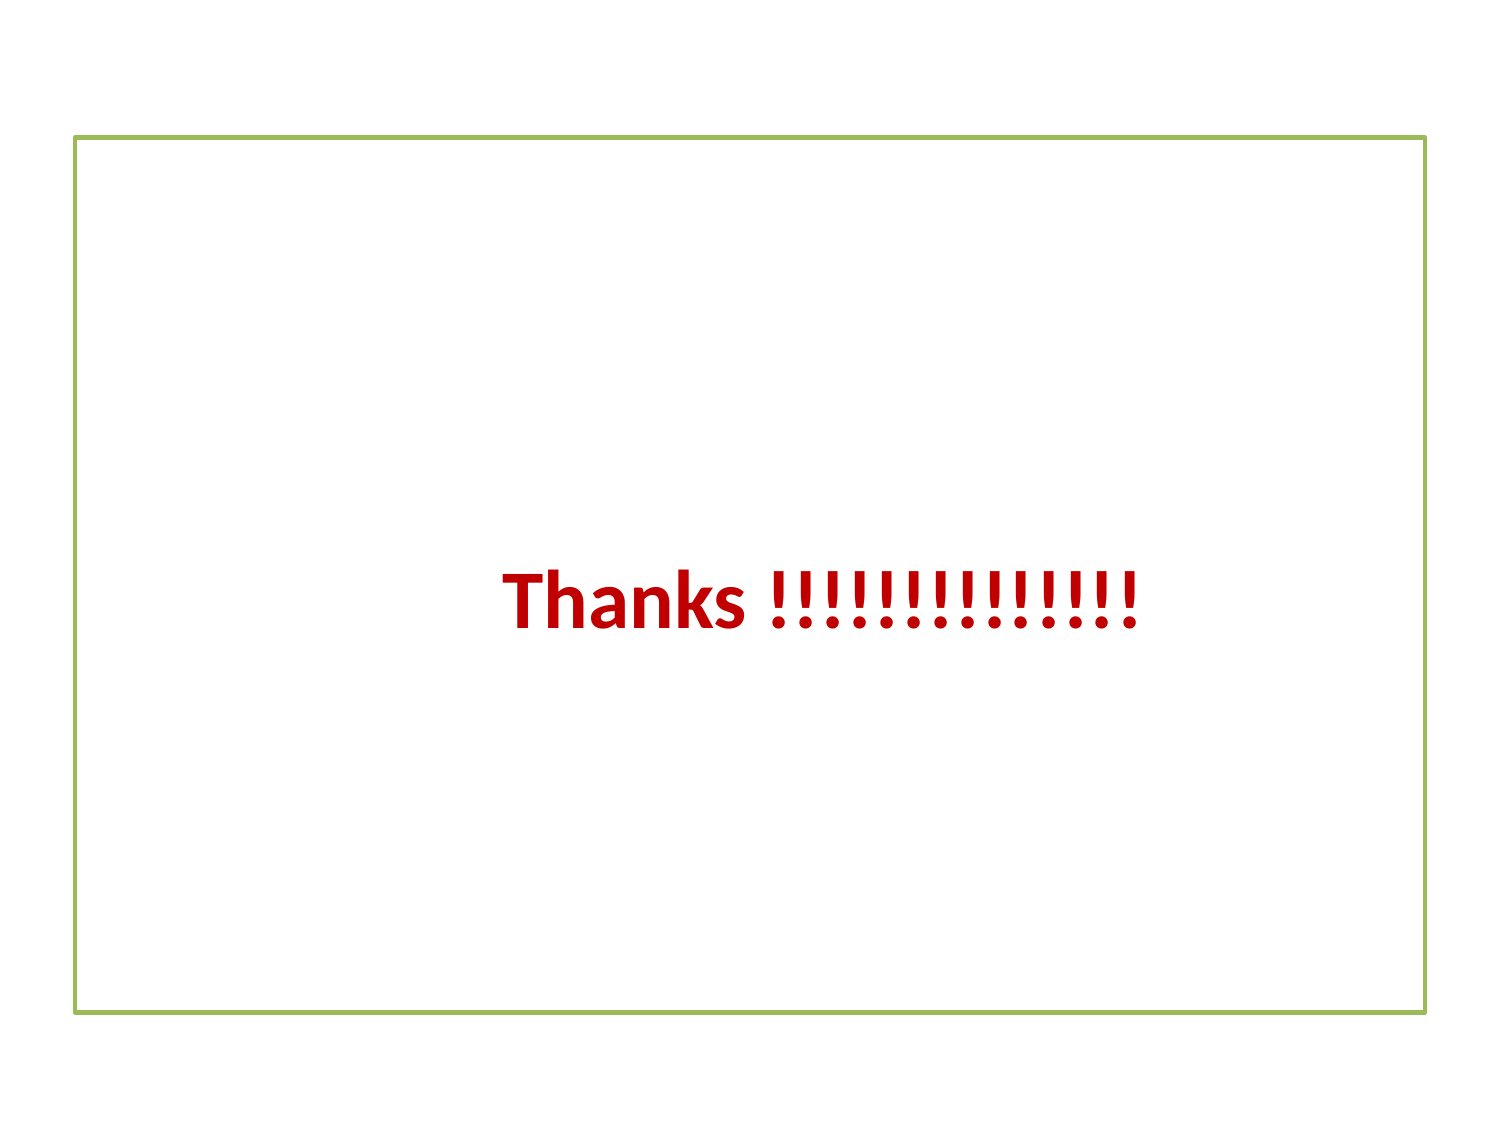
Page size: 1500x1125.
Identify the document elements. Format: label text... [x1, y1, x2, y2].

list Thanks !!!!!!!!!!!!!! [73, 135, 1427, 1015]
